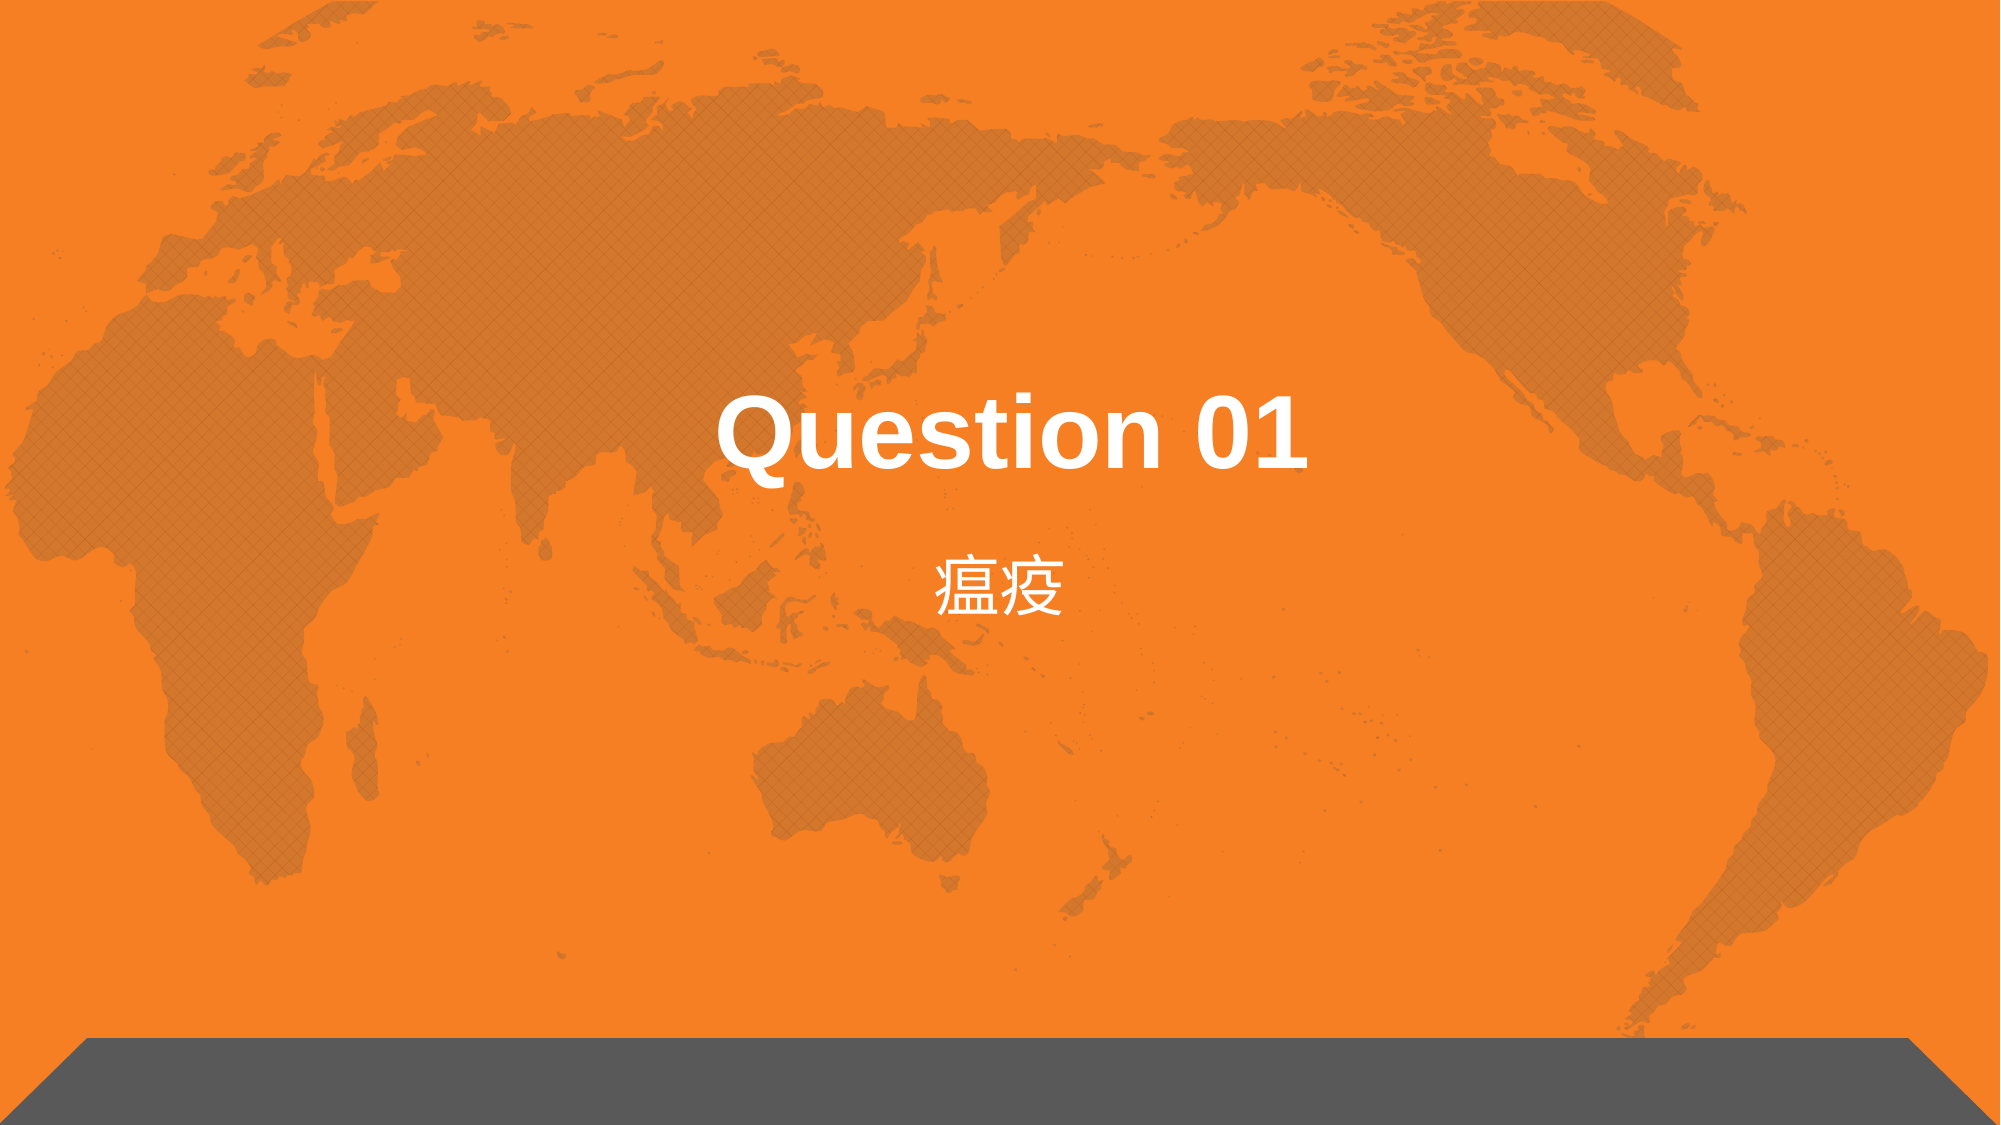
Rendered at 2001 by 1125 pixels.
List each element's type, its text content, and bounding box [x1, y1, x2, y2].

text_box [696, 337, 1329, 518]
text_box 瘟疫 [569, 519, 1431, 620]
